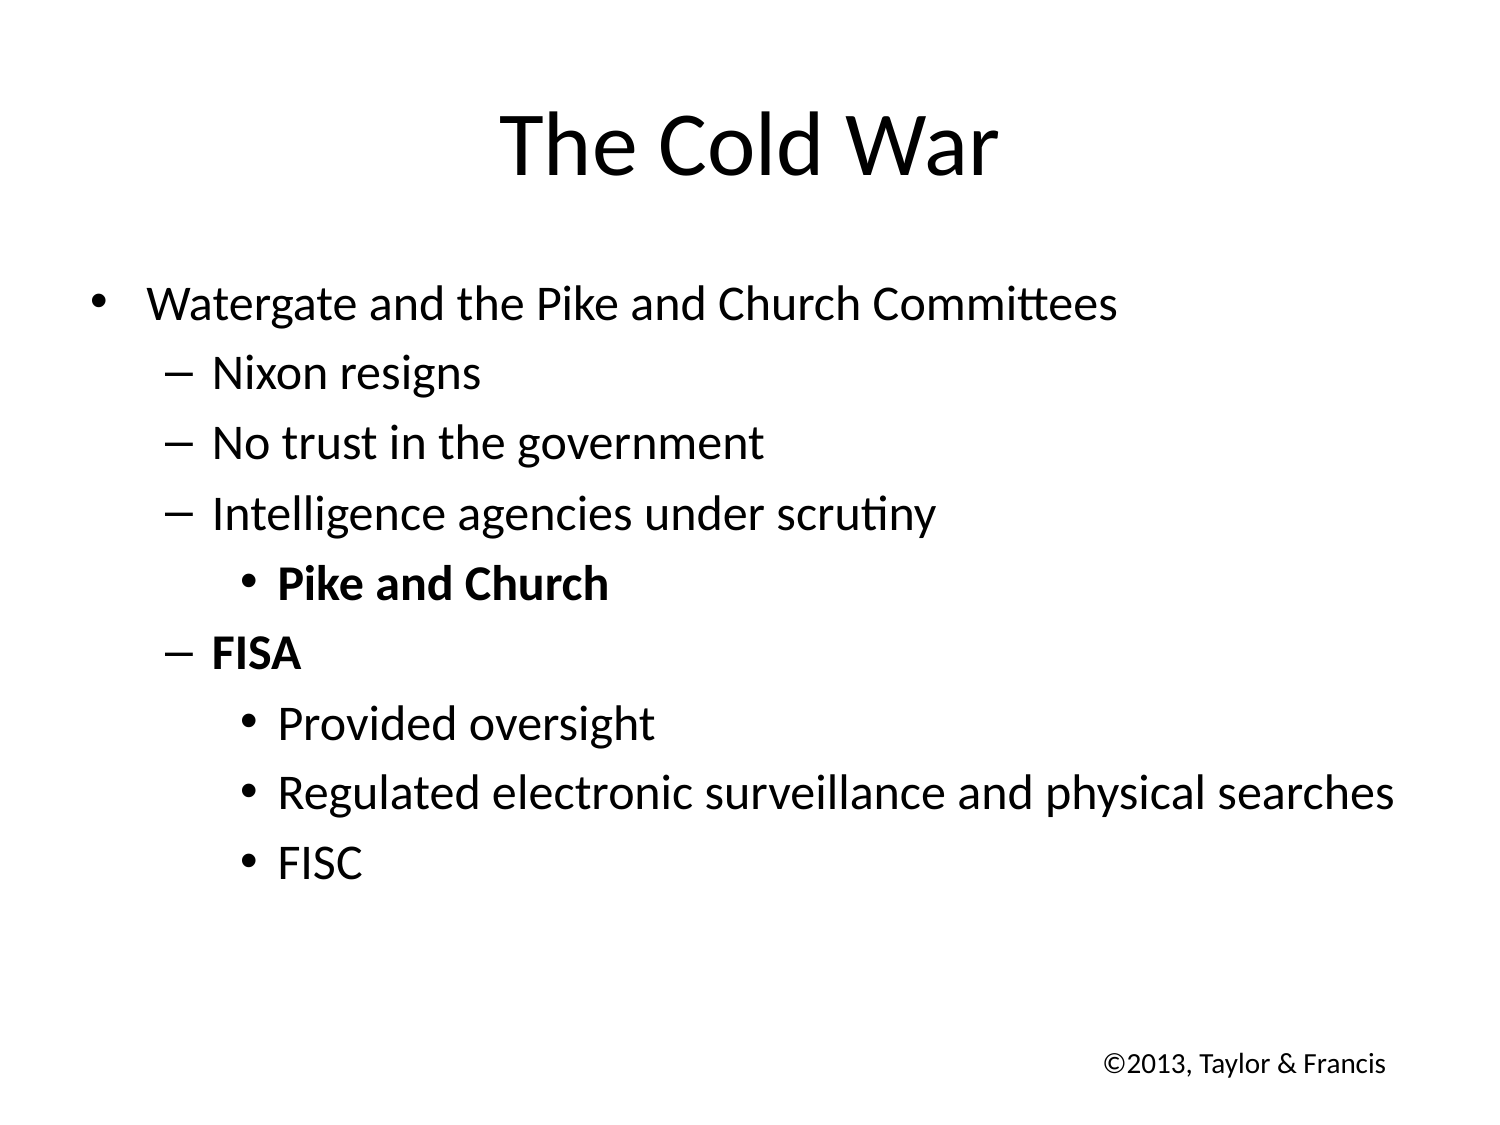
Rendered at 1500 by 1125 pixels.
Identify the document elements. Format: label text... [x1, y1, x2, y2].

text_box ©2013, Taylor & Francis [1087, 1037, 1463, 1082]
list Watergate and the Pike and Church Committees Nixon resigns No trust in the government Intelligence agencies under scrutiny Pike and Church FISA Provided oversight Regulated electronic surveillance and physical searches FISC [75, 262, 1425, 1005]
title The Cold War [75, 45, 1425, 233]
